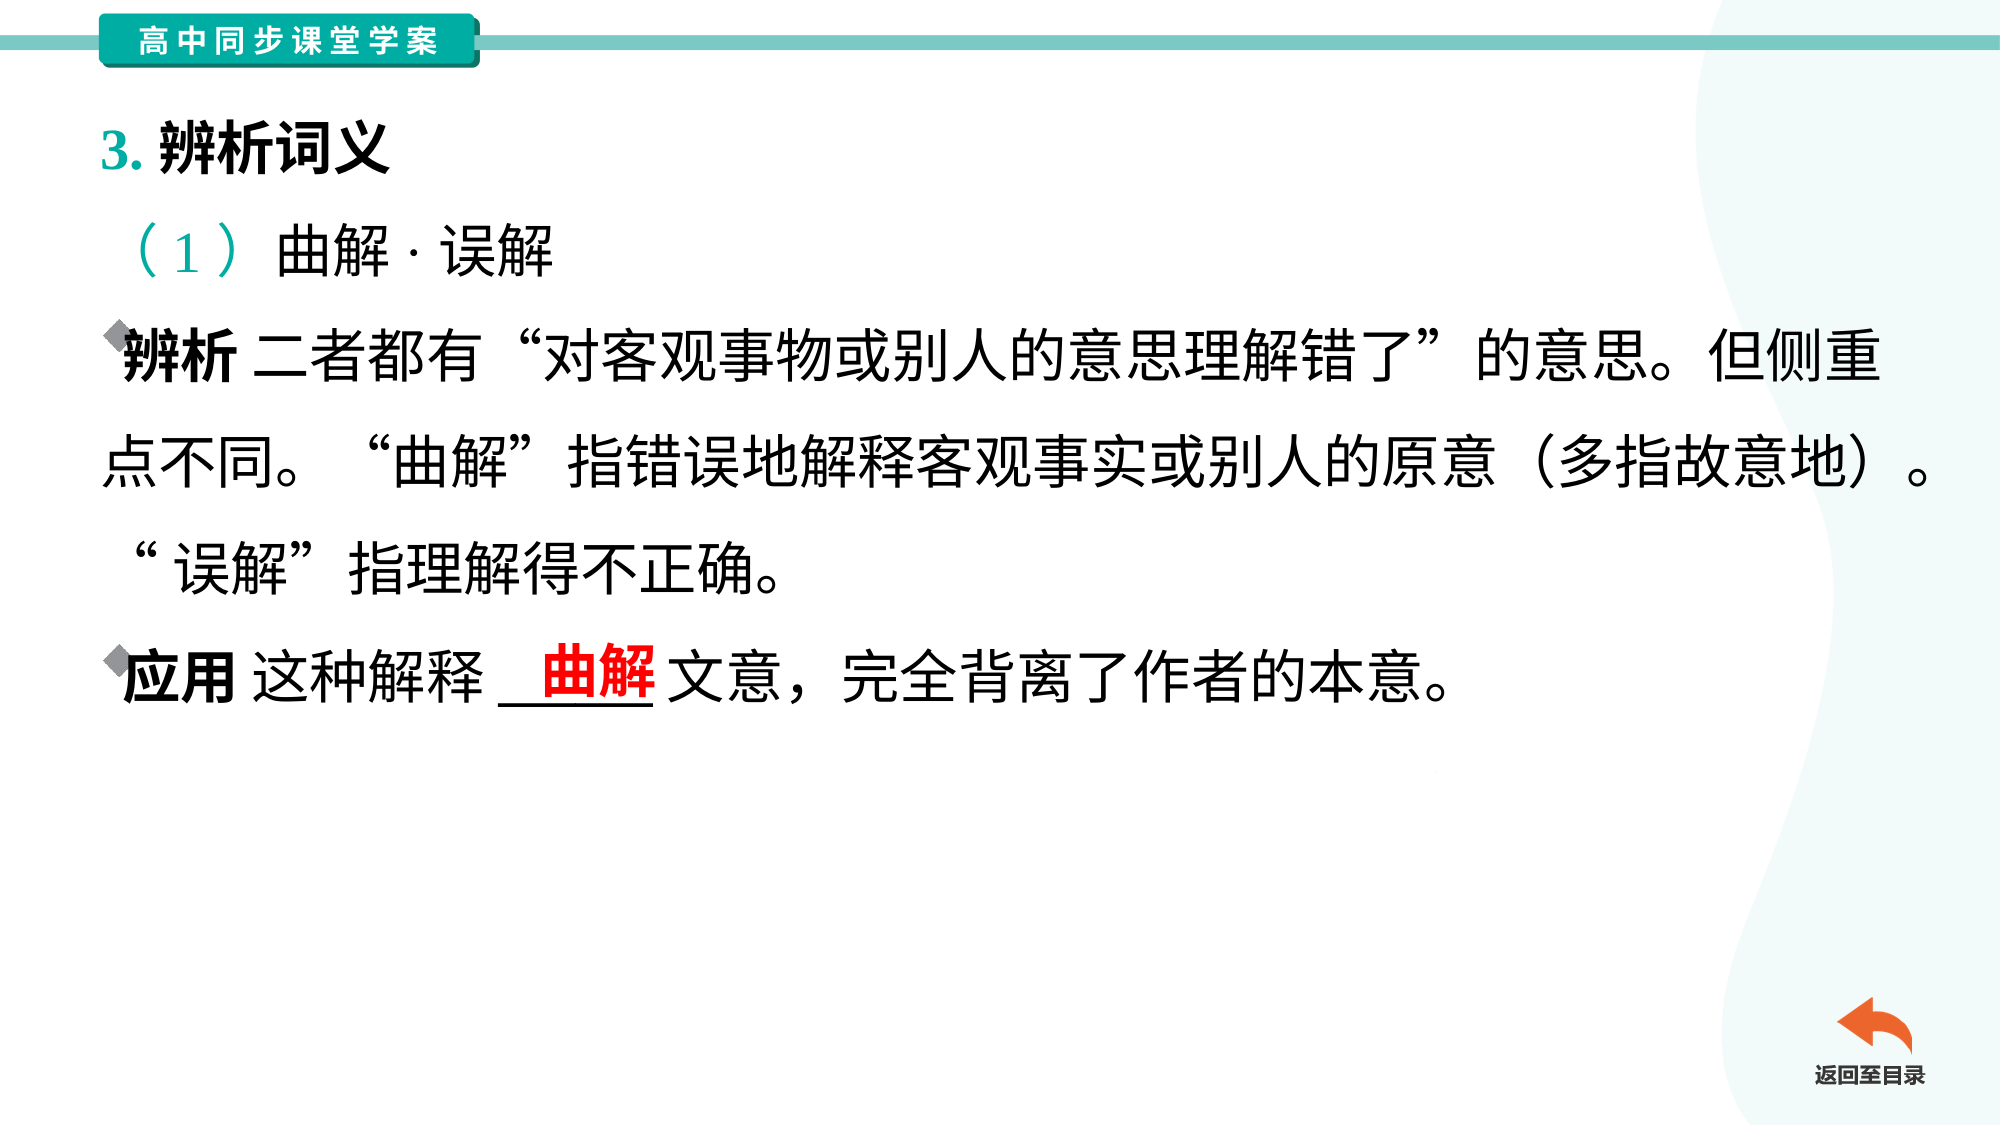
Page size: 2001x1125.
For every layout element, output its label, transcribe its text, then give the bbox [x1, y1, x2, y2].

text_box 3.辨析词义 [100, 76, 1899, 180]
text_box 曲解 [518, 601, 679, 704]
text_box 应用 这种解释______文意，完全背离了作者的本意。 [100, 608, 1899, 711]
text_box 辨析 二者都有“对客观事物或别人的意思理解错了”的意思。但侧重 点不同。“曲解”指错误地解释客观事实或别人的原意（多指故意地）。 “误解”指理解得不正确。 [100, 282, 1899, 602]
picture [0, 0, 2000, 1125]
text_box （1）曲解·误解 [100, 180, 1899, 282]
